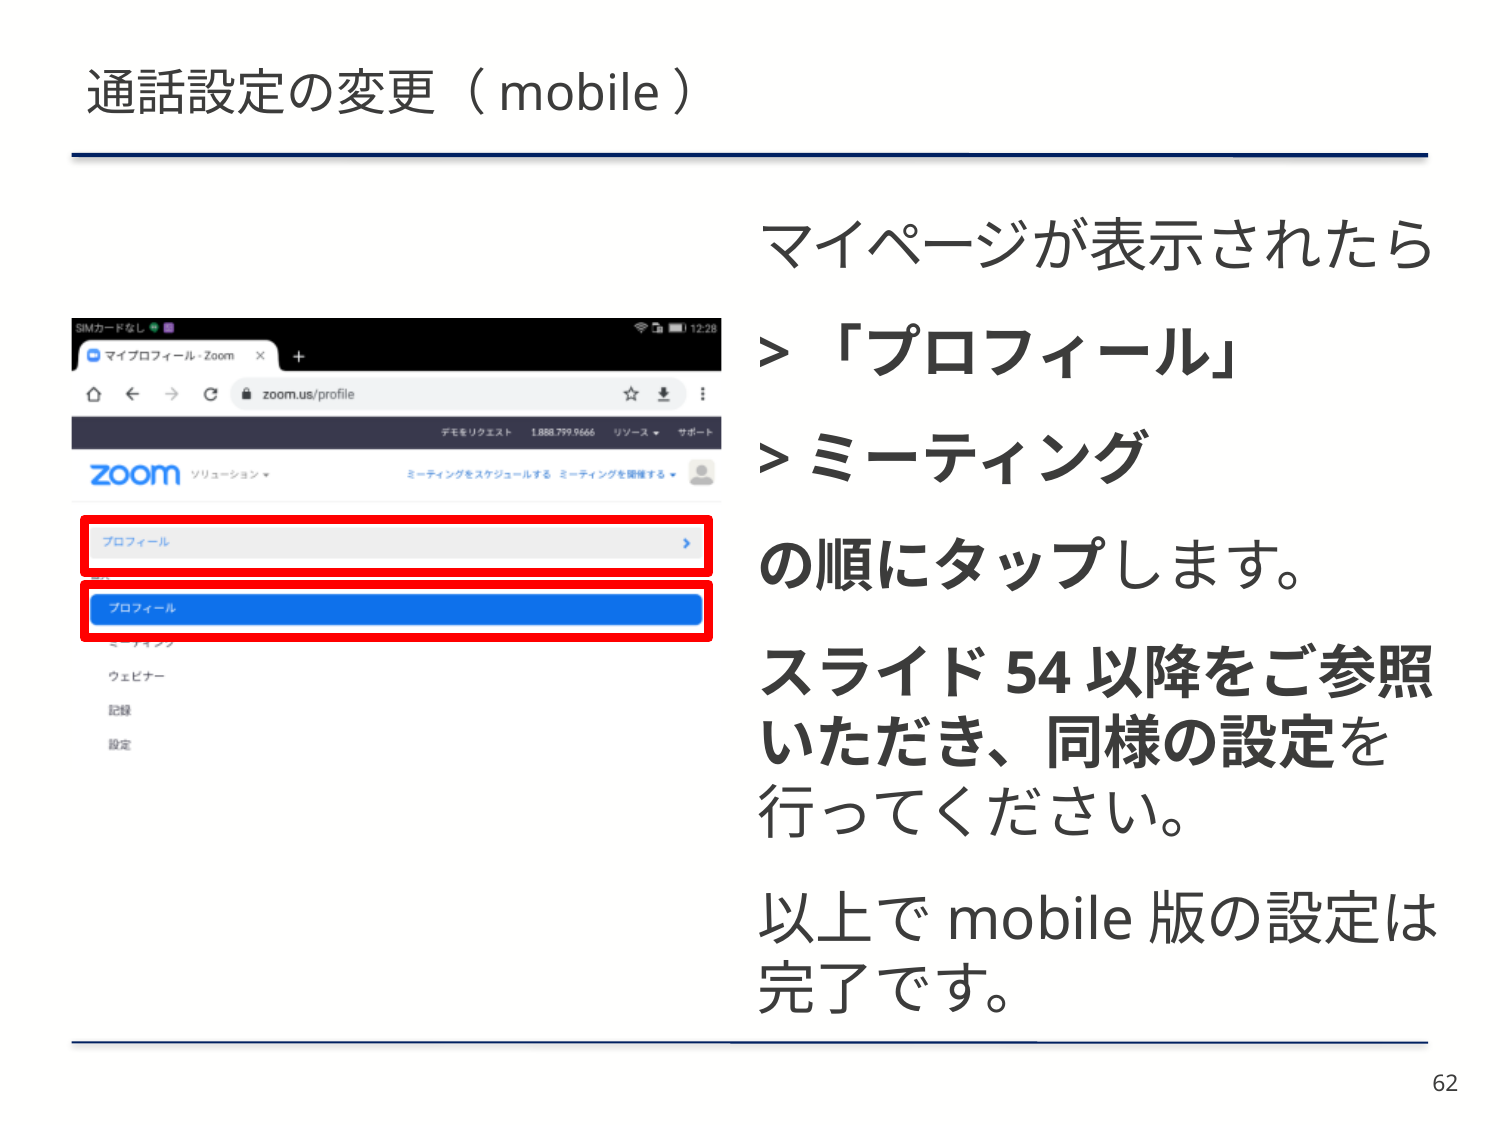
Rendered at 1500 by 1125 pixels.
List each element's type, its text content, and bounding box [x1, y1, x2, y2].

title 通話設定の変更（mobile） [71, 37, 1429, 143]
list マイページが表示されたら >「プロフィール」 >ミーティング の順にタップします。 スライド54以降をご参照いただき、同様の設定を 行ってください。 以上でmobile版の設定は 完了です。 [742, 200, 1489, 1013]
picture [71, 318, 722, 770]
slide_number 62 [1417, 1055, 1489, 1113]
